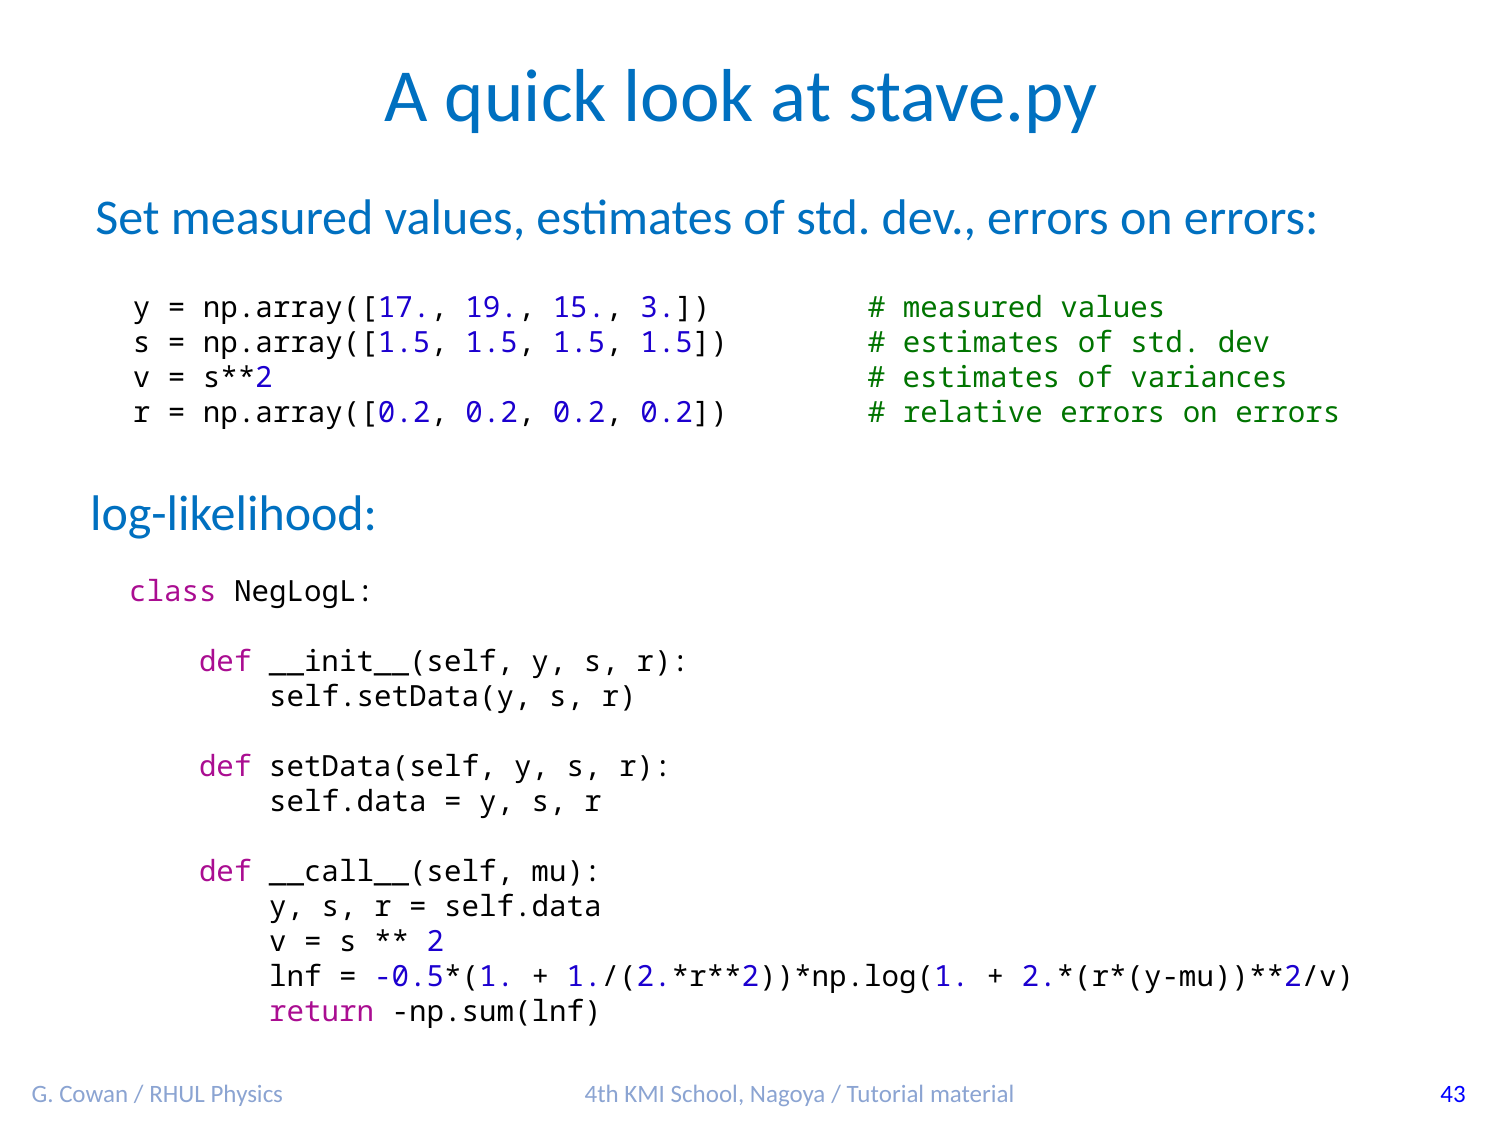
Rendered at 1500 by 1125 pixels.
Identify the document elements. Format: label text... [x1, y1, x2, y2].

text_box y = np.array([17., 19., 15., 3.]) # measured values s = np.array([1.5, 1.5, 1.5, 1.5]) # estimates of std. dev v = s**2 # estimates of variances r = np.array([0.2, 0.2, 0.2, 0.2]) # relative errors on errors [118, 280, 1356, 436]
slide_number 43 [1262, 1062, 1481, 1123]
text_box class NegLogL: def __init__(self, y, s, r): self.setData(y, s, r) def setData(self, y, s, r): self.data = y, s, r def __call__(self, mu): y, s, r = self.data v = s ** 2 lnf = -0.5*(1. + 1./(2.*r**2))*np.log(1. + 2.*(r*(y-mu))**2/v) return -np.sum(lnf) [114, 565, 1370, 1035]
text_box Set measured values, estimates of std. dev., errors on errors: [80, 176, 1335, 252]
text_box log-likelihood: [75, 472, 393, 548]
footer 4th KMI School, Nagoya / Tutorial material [338, 1062, 1262, 1123]
text_box A quick look at stave.py [369, 39, 1114, 144]
slide_number G. Cowan / RHUL Physics [16, 1062, 338, 1123]
